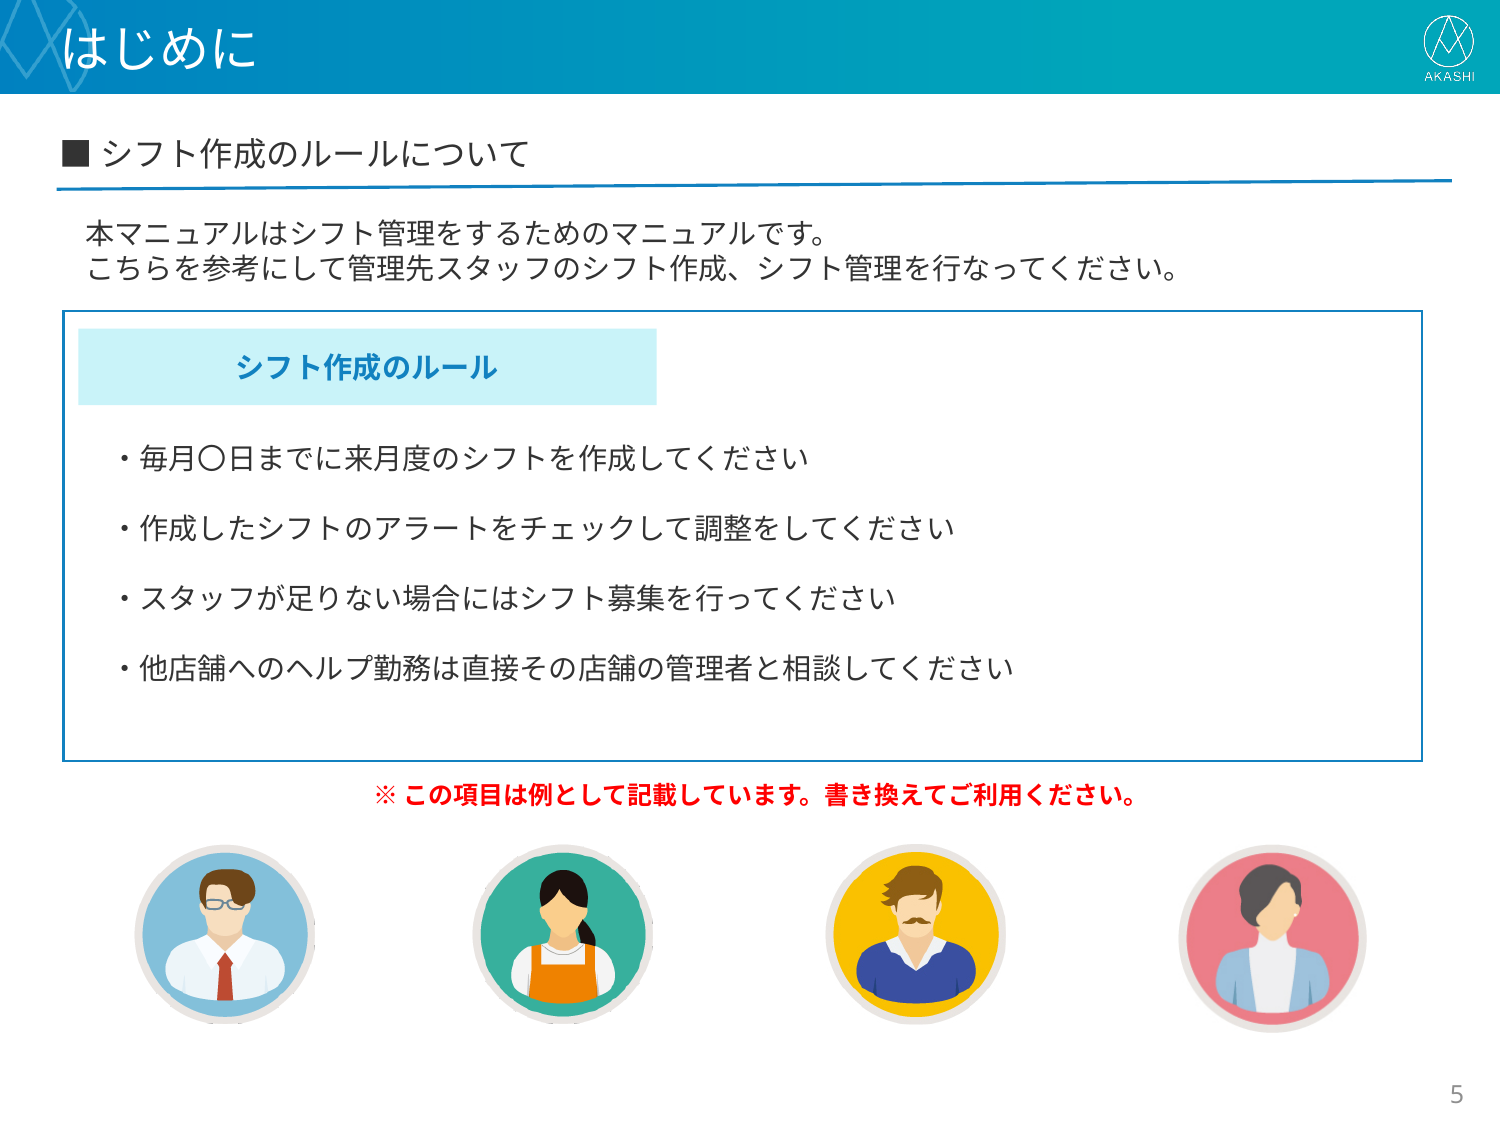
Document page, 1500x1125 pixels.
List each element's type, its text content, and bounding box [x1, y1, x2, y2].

text_box ■シフト作成のルールについて [44, 125, 1022, 180]
picture [1416, 7, 1481, 89]
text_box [56, 180, 1452, 190]
picture [472, 844, 653, 1024]
picture [825, 843, 1006, 1025]
text_box 本マニュアルはシフト管理をするためのマニュアルです。 こちらを参考にして管理先スタッフのシフト作成、シフト管理を行なってください。 [70, 207, 1415, 293]
picture [134, 844, 315, 1024]
title はじめに [44, 0, 1393, 92]
text_box [62, 310, 1423, 762]
text_box ※この項目は例として記載しています。書き換えてご利用ください。 [358, 772, 1367, 817]
slide_number 4 [1141, 1065, 1480, 1125]
picture [1178, 844, 1367, 1033]
